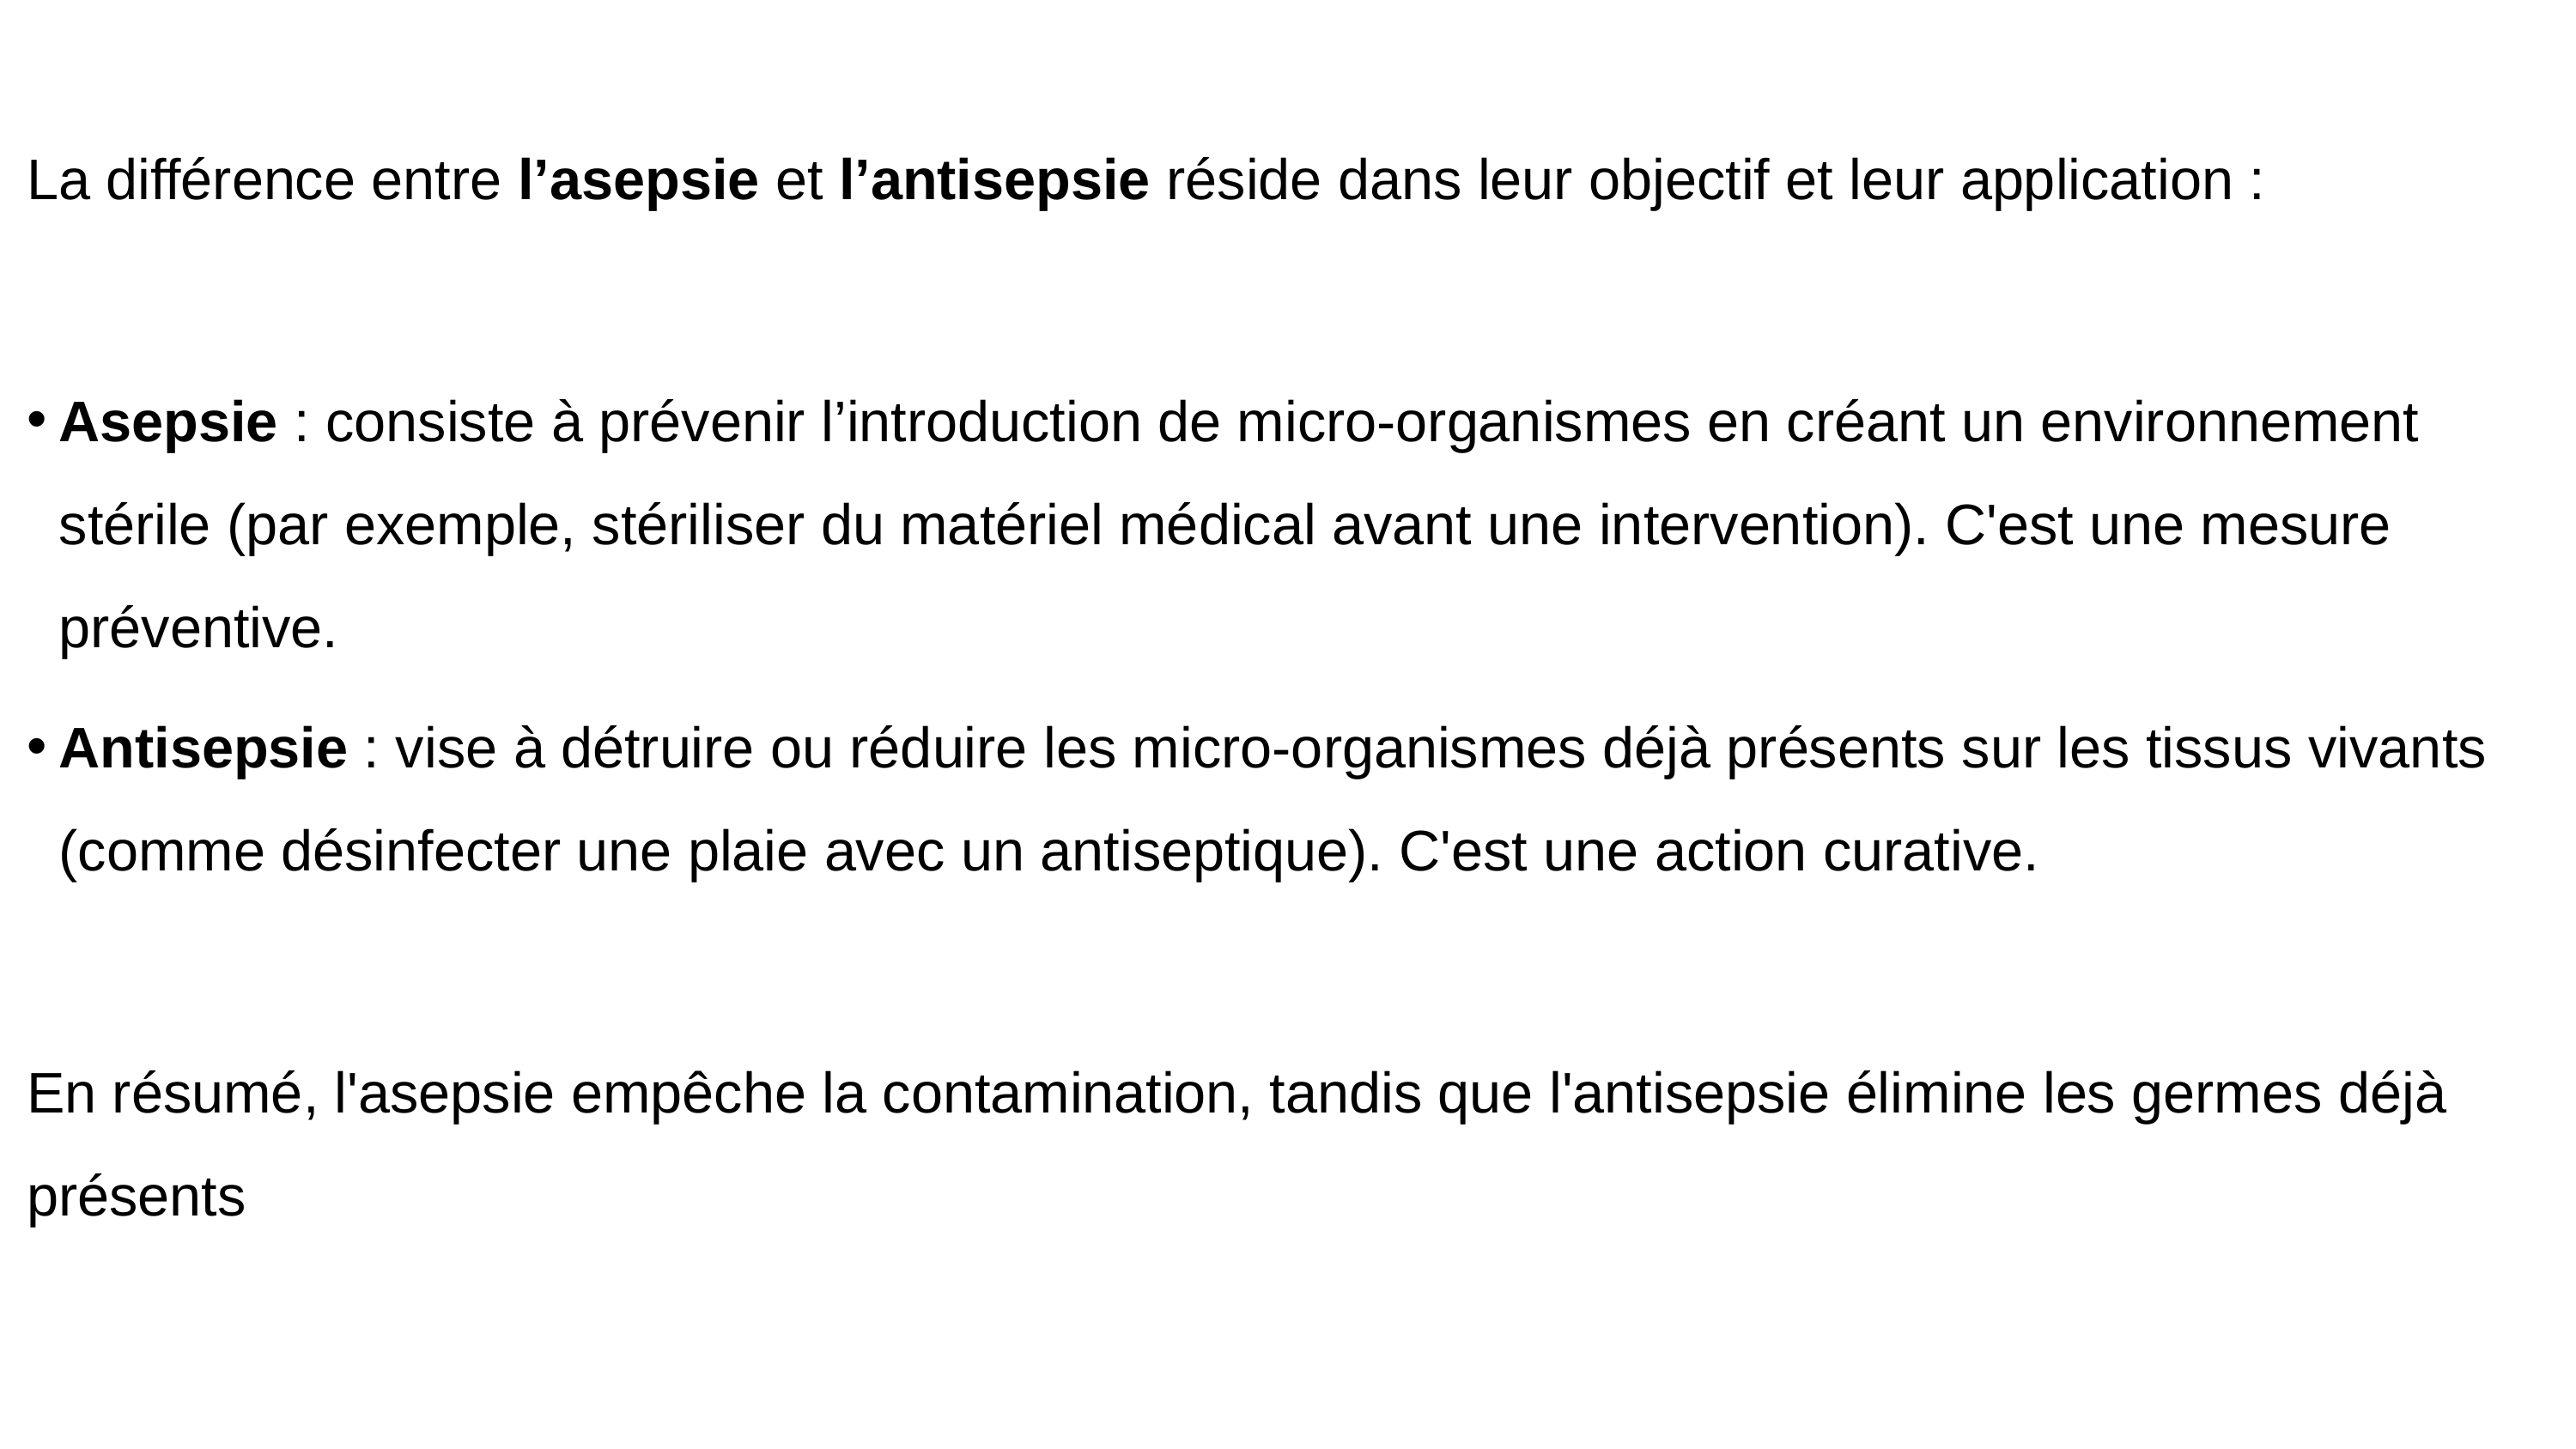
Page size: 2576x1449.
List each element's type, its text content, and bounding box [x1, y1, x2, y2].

subtitle La différence entre l’asepsie et l’antisepsie réside dans leur objectif et leur application : Asepsie : consiste à prévenir l’introduction de micro-organismes en créant un environnement stérile (par exemple, stériliser du matériel médical avant une intervention). C'est une mesure préventive. Antisepsie : vise à détruire ou réduire les micro-organismes déjà présents sur les tissus vivants (comme désinfecter une plaie avec un antiseptique). C'est une action curative. En résumé, l'asepsie empêche la contamination, tandis que l'antisepsie élimine les germes déjà présents [27, 39, 2555, 1368]
